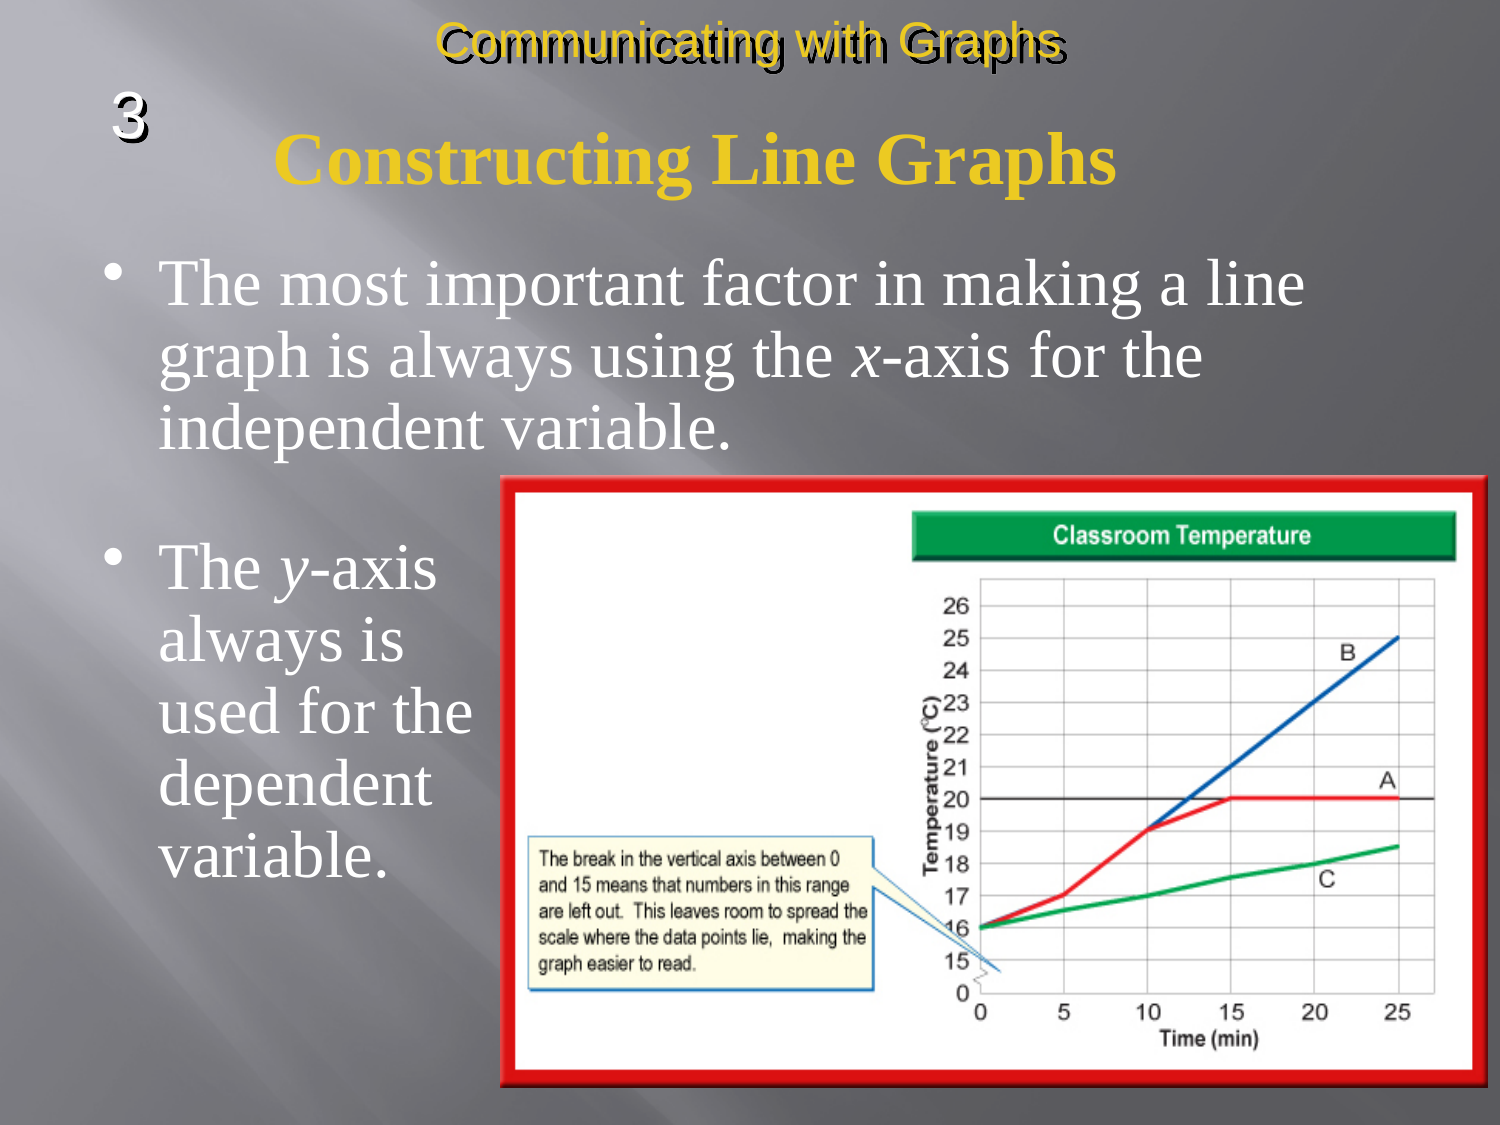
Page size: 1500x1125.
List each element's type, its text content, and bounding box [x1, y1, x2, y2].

text_box 3 [95, 64, 163, 160]
text_box The most important factor in making a line graph is always using the x-axis for the independent variable. [87, 240, 1400, 472]
picture [499, 475, 1488, 1088]
text_box The y-axis always is used for the dependent variable. [87, 524, 499, 900]
text_box Constructing Line Graphs [257, 112, 1134, 209]
text_box Communicating with Graphs [419, 0, 1077, 75]
